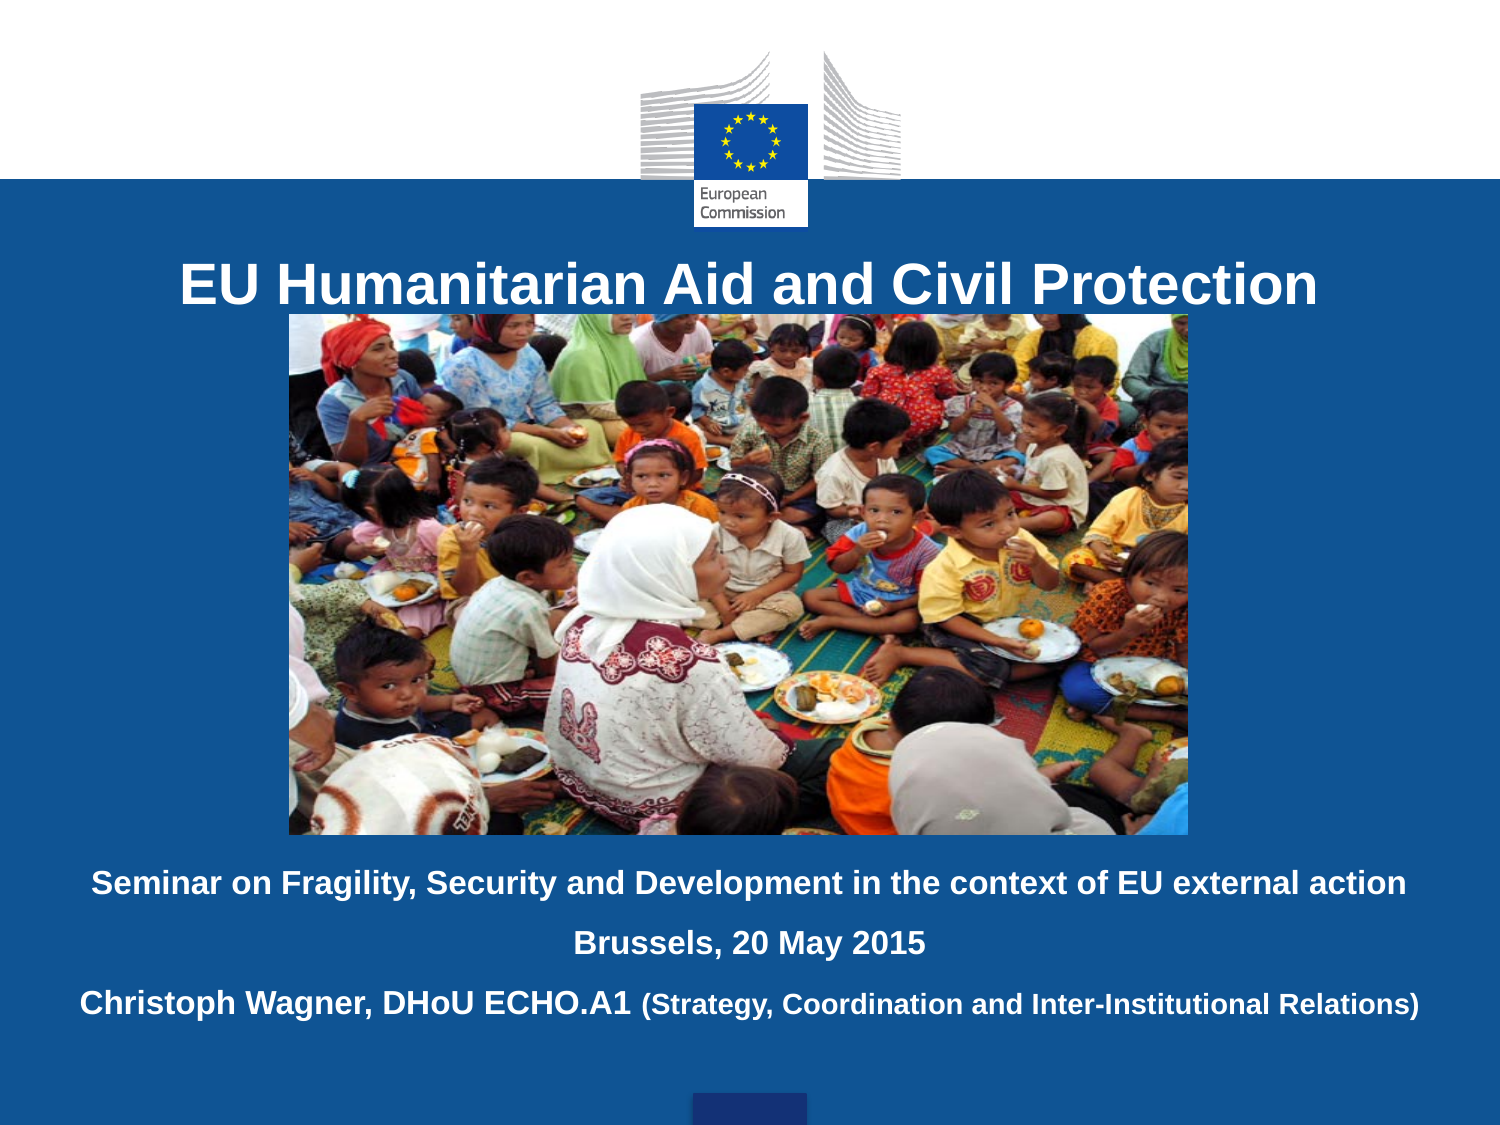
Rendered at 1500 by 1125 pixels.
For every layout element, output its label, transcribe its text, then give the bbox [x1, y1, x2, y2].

text_box EU Humanitarian Aid and Civil Protection Seminar on Fragility, Security and Development in the context of EU external action Brussels, 20 May 2015 Christoph Wagner, DHoU ECHO.A1 (Strategy, Coordination and Inter-Institutional Relations) [0, 203, 1500, 1029]
picture [288, 314, 1188, 835]
